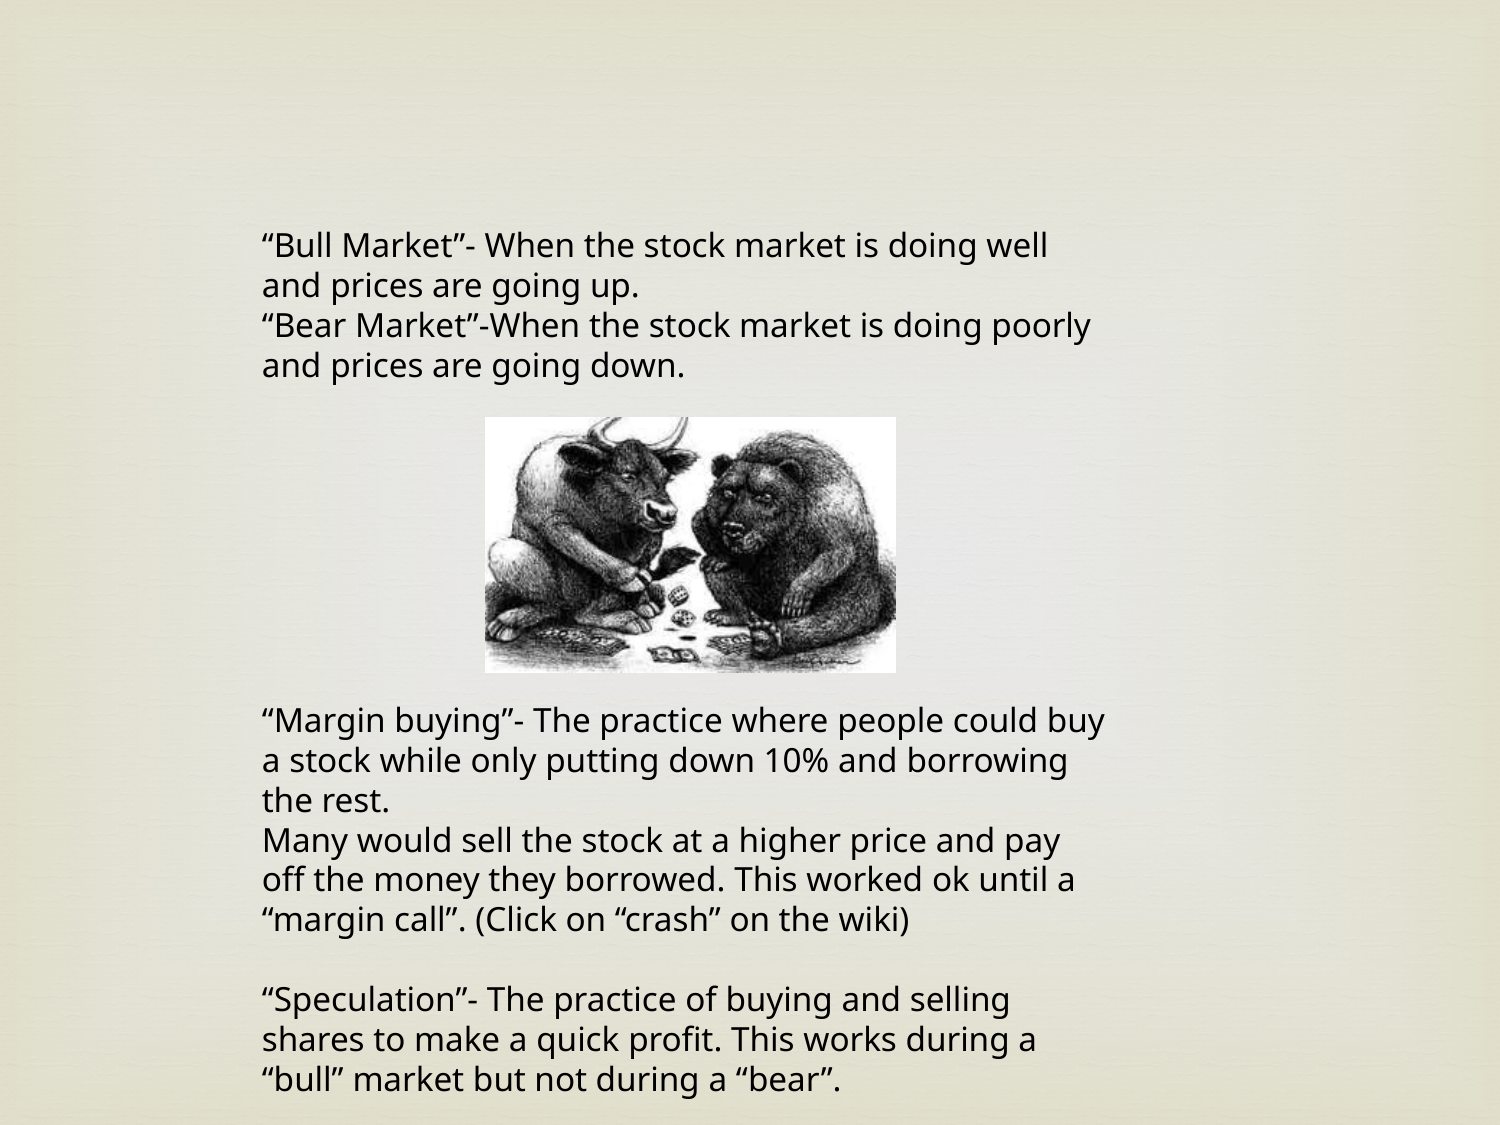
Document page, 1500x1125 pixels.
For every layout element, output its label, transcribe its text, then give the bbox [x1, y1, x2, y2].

picture [484, 417, 896, 673]
text_box “Bull Market”- When the stock market is doing well and prices are going up. “Bear Market”-When the stock market is doing poorly and prices are going down. “Margin buying”- The practice where people could buy a stock while only putting down 10% and borrowing the rest. Many would sell the stock at a higher price and pay off the money they borrowed. This worked ok until a “margin call”. (Click on “crash” on the wiki) “Speculation”- The practice of buying and selling shares to make a quick profit. This works during a “bull” market but not during a “bear”. [247, 216, 1125, 1125]
